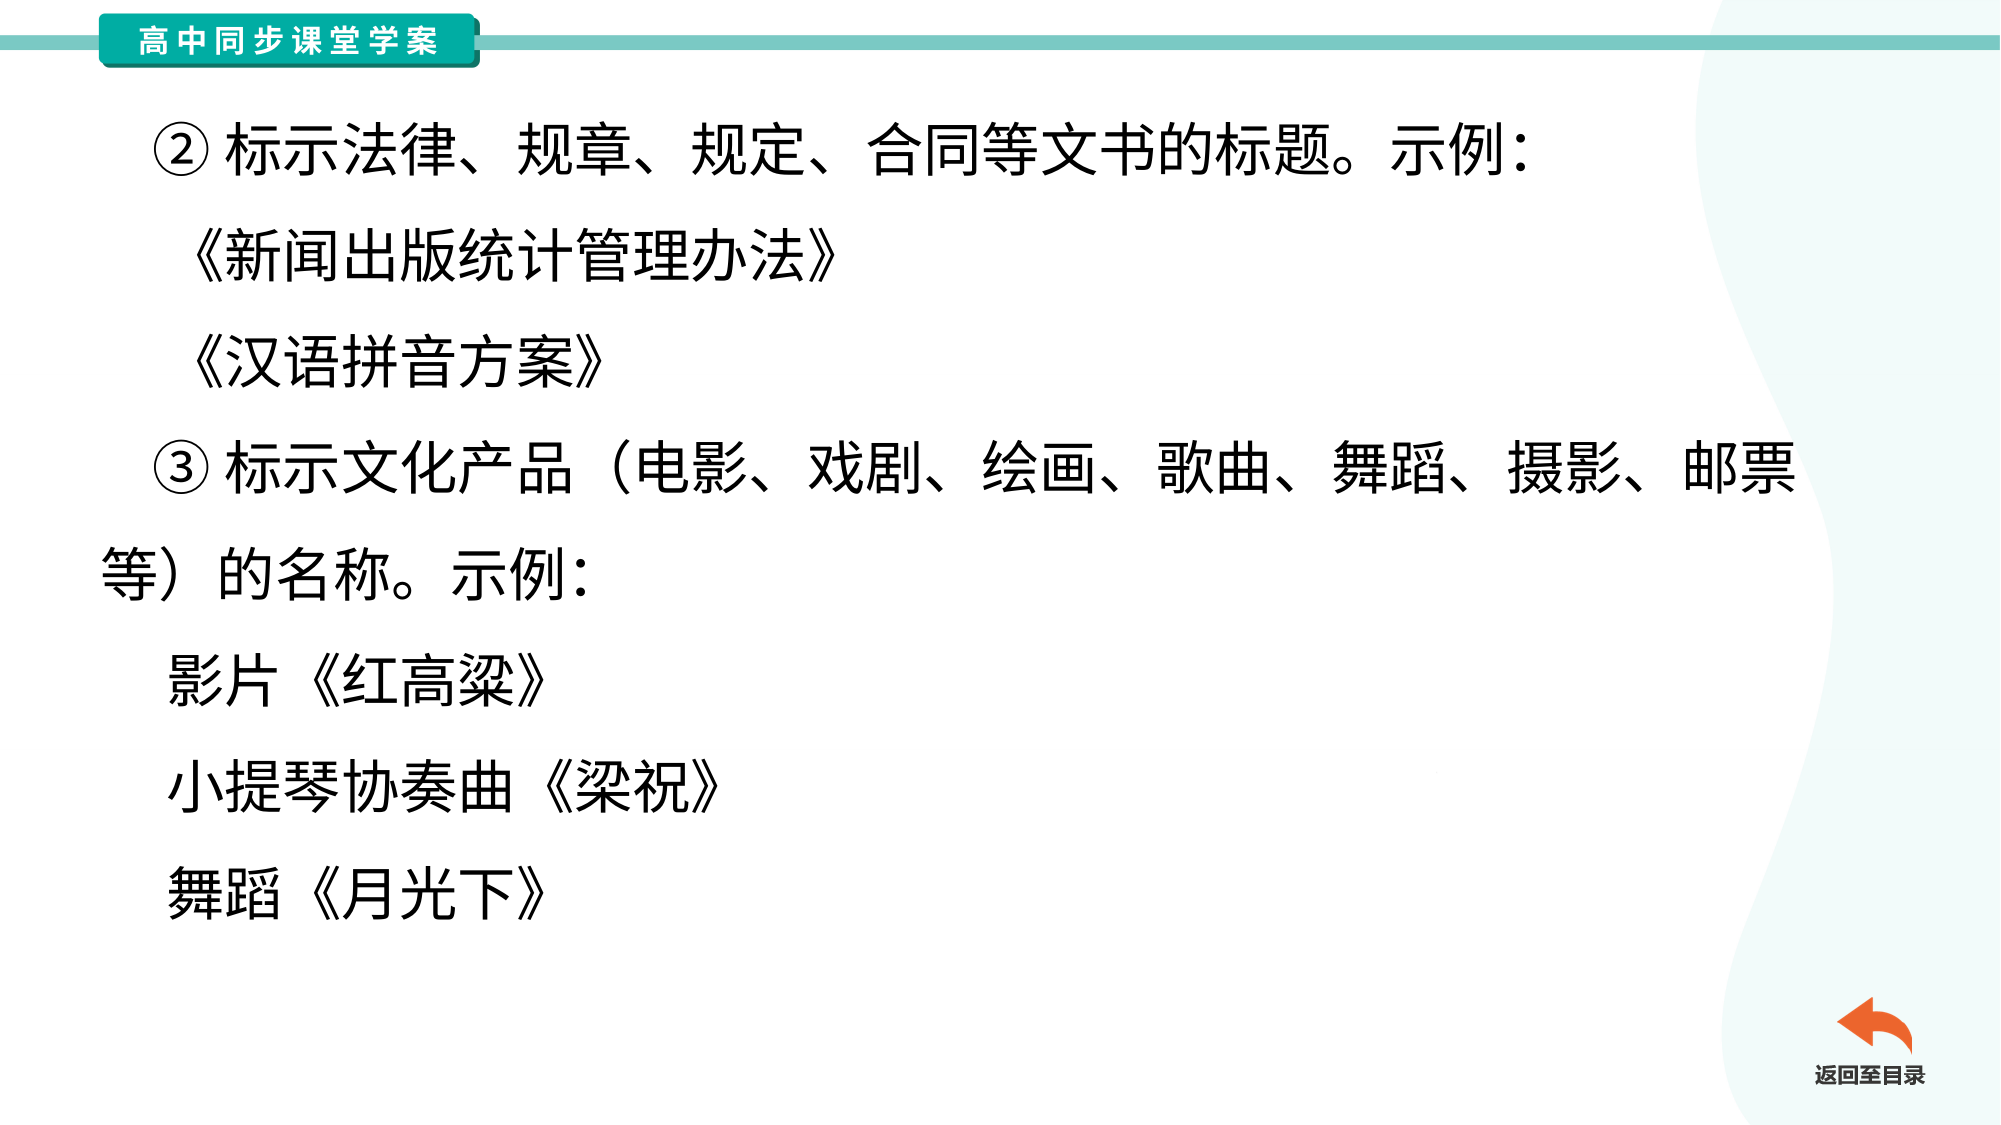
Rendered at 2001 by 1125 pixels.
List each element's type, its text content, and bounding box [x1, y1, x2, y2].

text_box ②标示法律、规章、规定、合同等文书的标题。示例： 《新闻出版统计管理办法》 《汉语拼音方案》 ③标示文化产品（电影、戏剧、绘画、歌曲、舞蹈、摄影、邮票 等）的名称。示例： 影片《红高粱》 小提琴协奏曲《梁祝》 舞蹈《月光下》 [100, 76, 1899, 927]
picture [0, 0, 2000, 1125]
